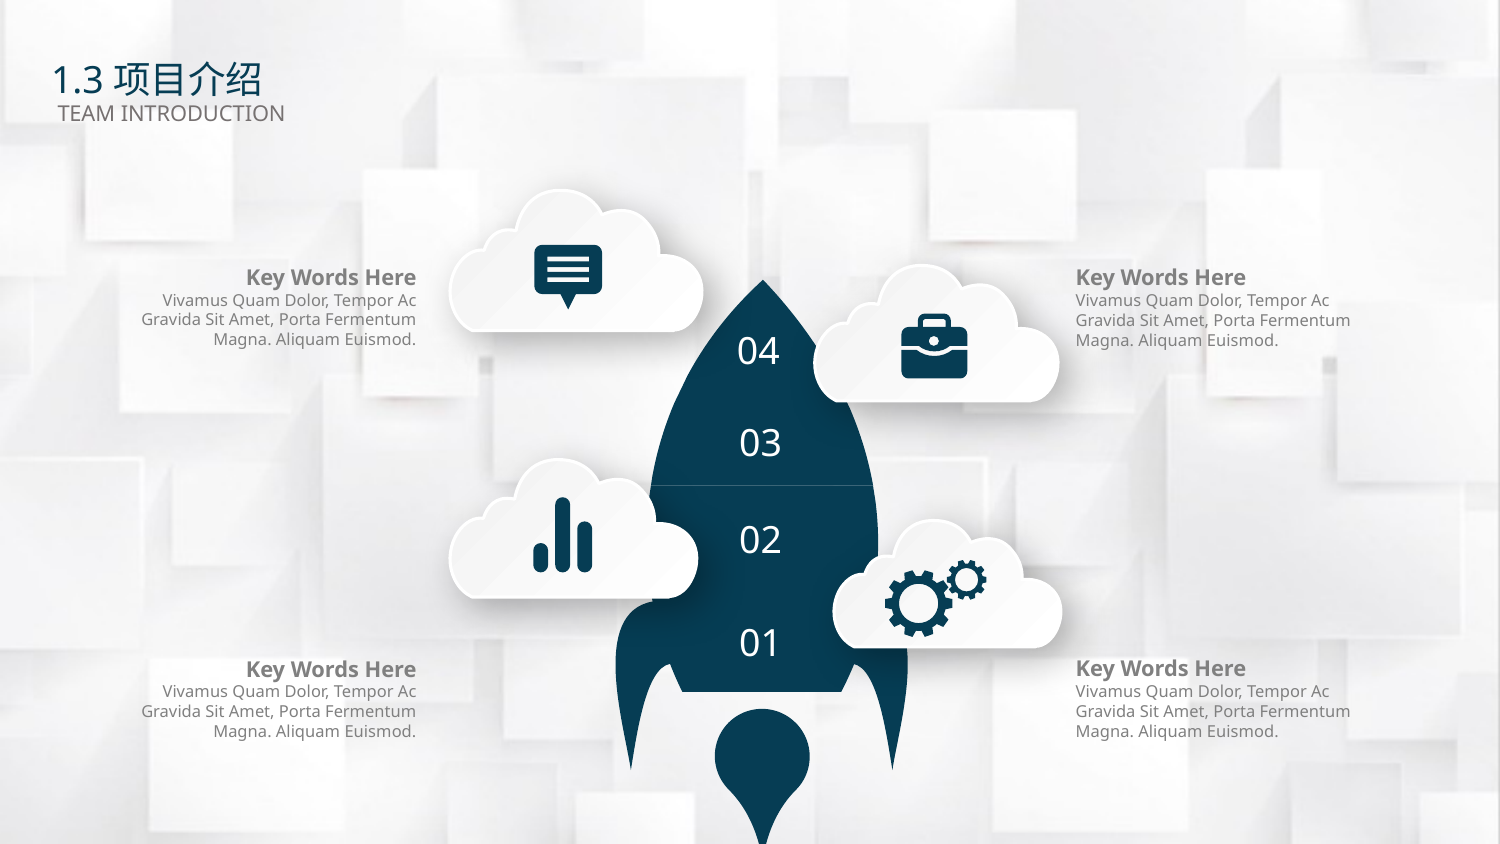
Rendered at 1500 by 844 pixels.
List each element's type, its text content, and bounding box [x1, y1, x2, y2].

text_box Key Words Here Vivamus Quam Dolor, Tempor Ac Gravida Sit Amet, Porta Fermentum Magna. Aliquam Euismod. [92, 621, 432, 748]
text_box [450, 459, 615, 597]
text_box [533, 497, 593, 573]
text_box [908, 520, 1061, 647]
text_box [615, 279, 908, 804]
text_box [534, 244, 603, 310]
text_box Key Words Here Vivamus Quam Dolor, Tempor Ac Gravida Sit Amet, Porta Fermentum Magna. Aliquam Euismod. [92, 229, 432, 357]
text_box [450, 190, 700, 331]
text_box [901, 313, 968, 379]
picture [0, 0, 1500, 844]
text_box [57, 44, 302, 130]
text_box [889, 265, 1058, 401]
text_box Key Words Here Vivamus Quam Dolor, Tempor Ac Gravida Sit Amet, Porta Fermentum Magna. Aliquam Euismod. [1060, 621, 1389, 748]
text_box Key Words Here Vivamus Quam Dolor, Tempor Ac Gravida Sit Amet, Porta Fermentum Magna. Aliquam Euismod. [1060, 230, 1389, 357]
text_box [885, 559, 987, 637]
